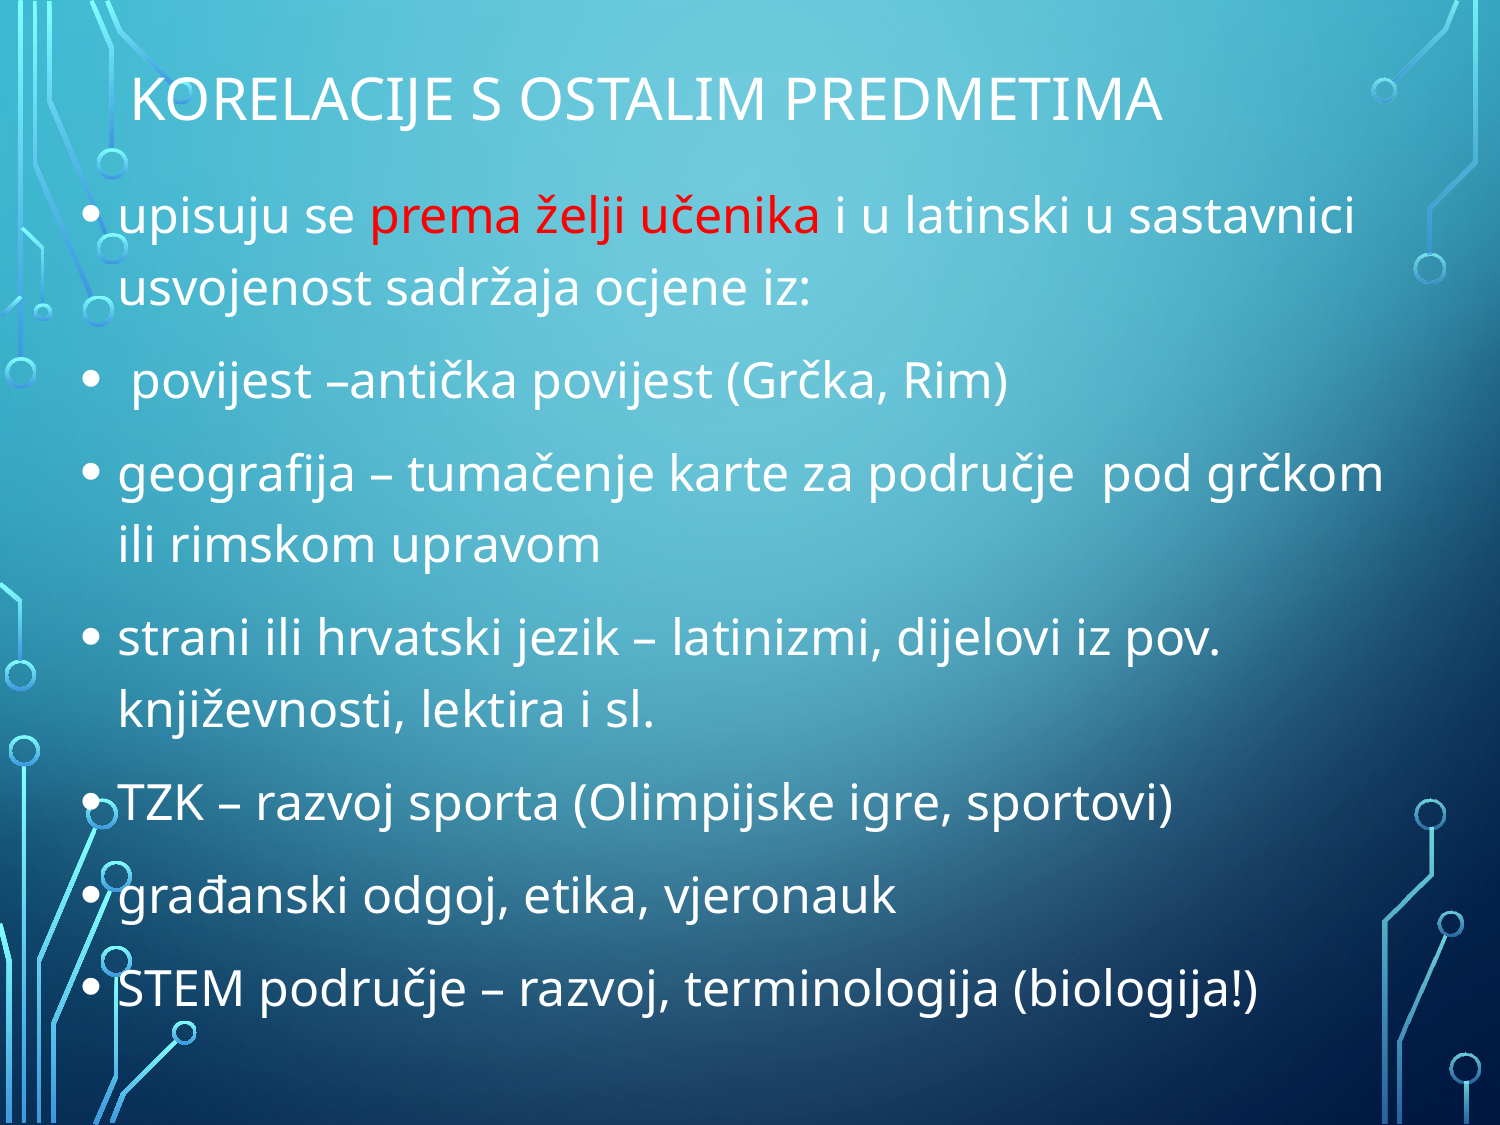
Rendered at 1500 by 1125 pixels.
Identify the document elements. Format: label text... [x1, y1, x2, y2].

list upisuju se prema želji učenika i u latinski u sastavnici usvojenost sadržaja ocjene iz: povijest –antička povijest (Grčka, Rim) geografija – tumačenje karte za područje pod grčkom ili rimskom upravom strani ili hrvatski jezik – latinizmi, dijelovi iz pov. književnosti, lektira i sl. TZK – razvoj sporta (Olimpijske igre, sportovi) građanski odgoj, etika, vjeronauk STEM područje – razvoj, terminologija (biologija!) [64, 163, 1436, 1059]
title Korelacije s ostalim predmetima [114, 42, 1386, 161]
